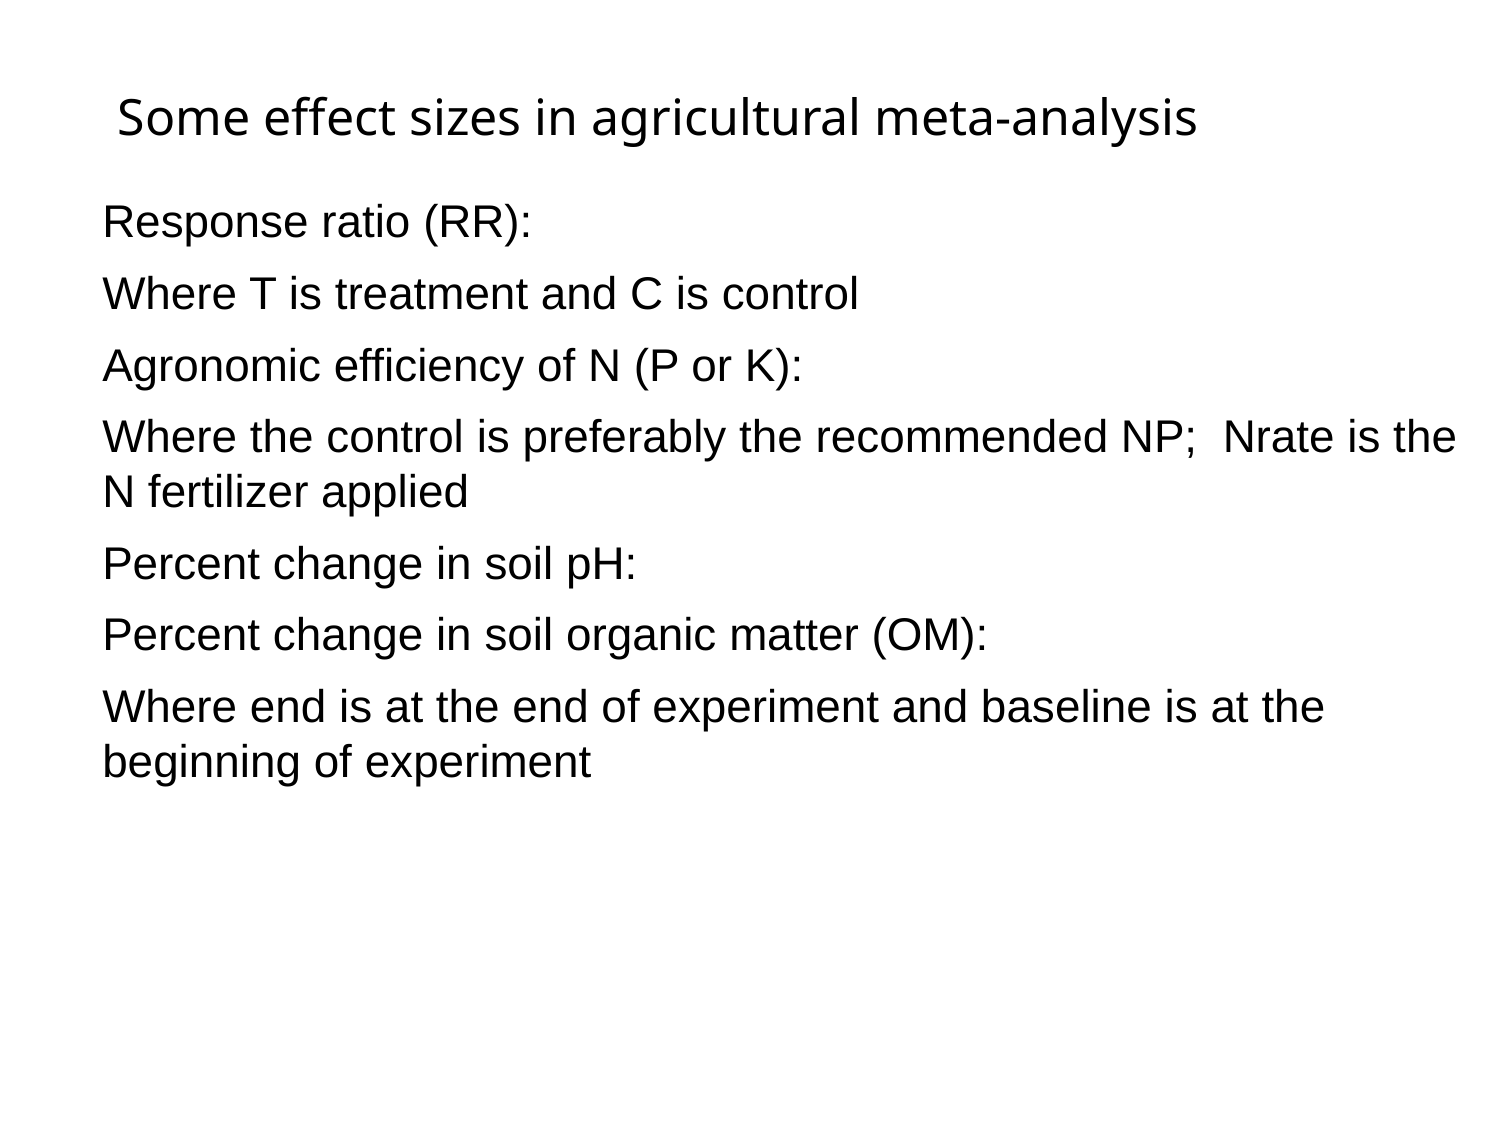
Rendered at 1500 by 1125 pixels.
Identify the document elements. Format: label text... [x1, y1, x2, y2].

text_box Some effect sizes in agricultural meta-analysis [102, 78, 1365, 153]
